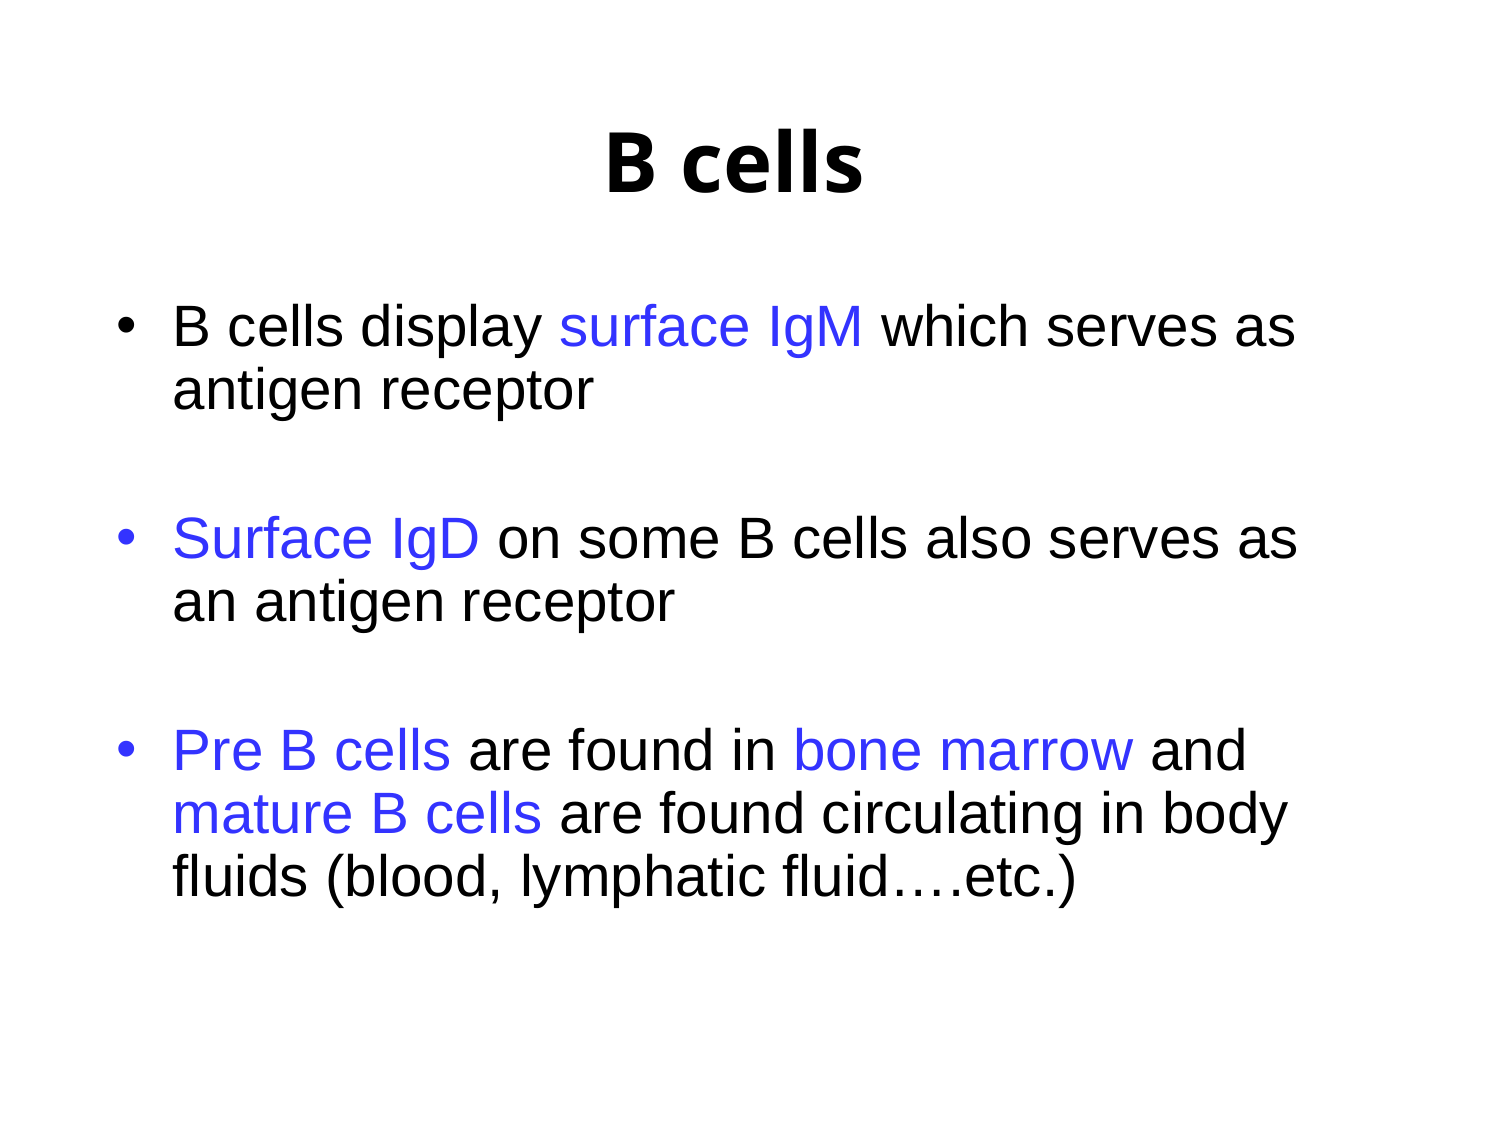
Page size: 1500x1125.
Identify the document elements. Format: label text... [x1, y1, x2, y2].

text_box B cells display surface IgM which serves as antigen receptor Surface IgD on some B cells also serves as an antigen receptor Pre B cells are found in bone marrow and mature B cells are found circulating in body fluids (blood, lymphatic fluid….etc.) [101, 288, 1377, 964]
text_box B cells [94, 101, 1374, 289]
